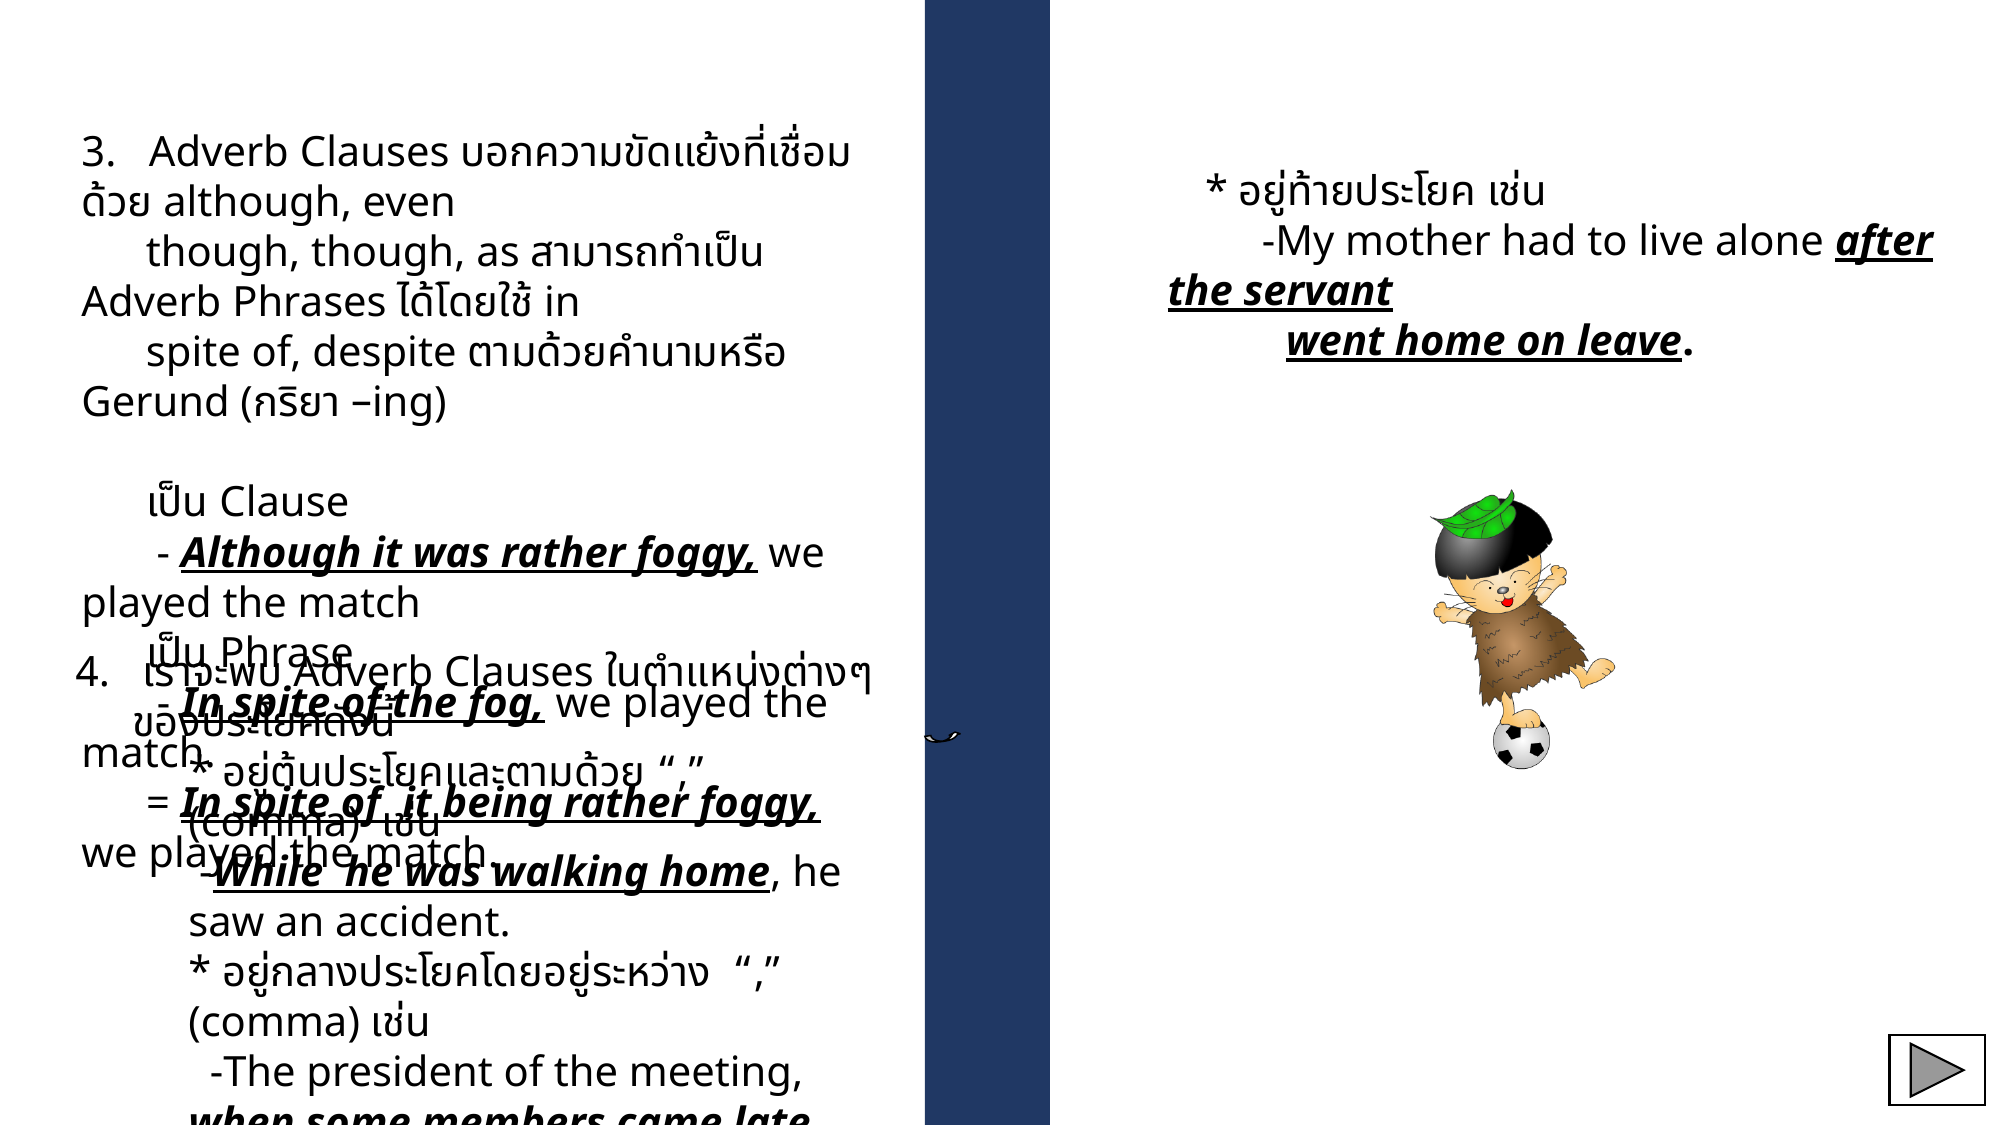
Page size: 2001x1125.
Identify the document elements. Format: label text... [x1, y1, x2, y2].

text_box [924, 0, 1051, 1125]
text_box [924, 732, 961, 743]
text_box [1888, 1034, 1986, 1106]
picture [1419, 470, 1624, 788]
text_box 3. Adverb Clauses บอกความขัดแย้งที่เชื่อมด้วย although, even though, though, as สามารถทำเป็น Adverb Phrases ได้โดยใช้ in spite of, despite ตามด้วยคำนามหรือ Gerund (กริยา –ing) เป็น Clause - Although it was rather foggy, we played the match เป็น Phrase - In spite of the fog, we played the match. = In spite of it being rather foggy, we played the match. [66, 117, 897, 637]
text_box เราจะพบ Adverb Clauses ในตำแหน่งต่างๆของประโยคดังนี้ * อยู่ต้นประโยคและตามด้วย “,” (comma) เช่น -While he was walking home, he saw an accident. * อยู่กลางประโยคโดยอยู่ระหว่าง “,” (comma) เช่น -The president of the meeting, when some members came late, warned them to be early in the next meeting. [61, 637, 897, 1125]
text_box * อยู่ท้ายประโยค เช่น -My mother had to live alone after the servant went home on leave. [1077, 156, 1967, 371]
